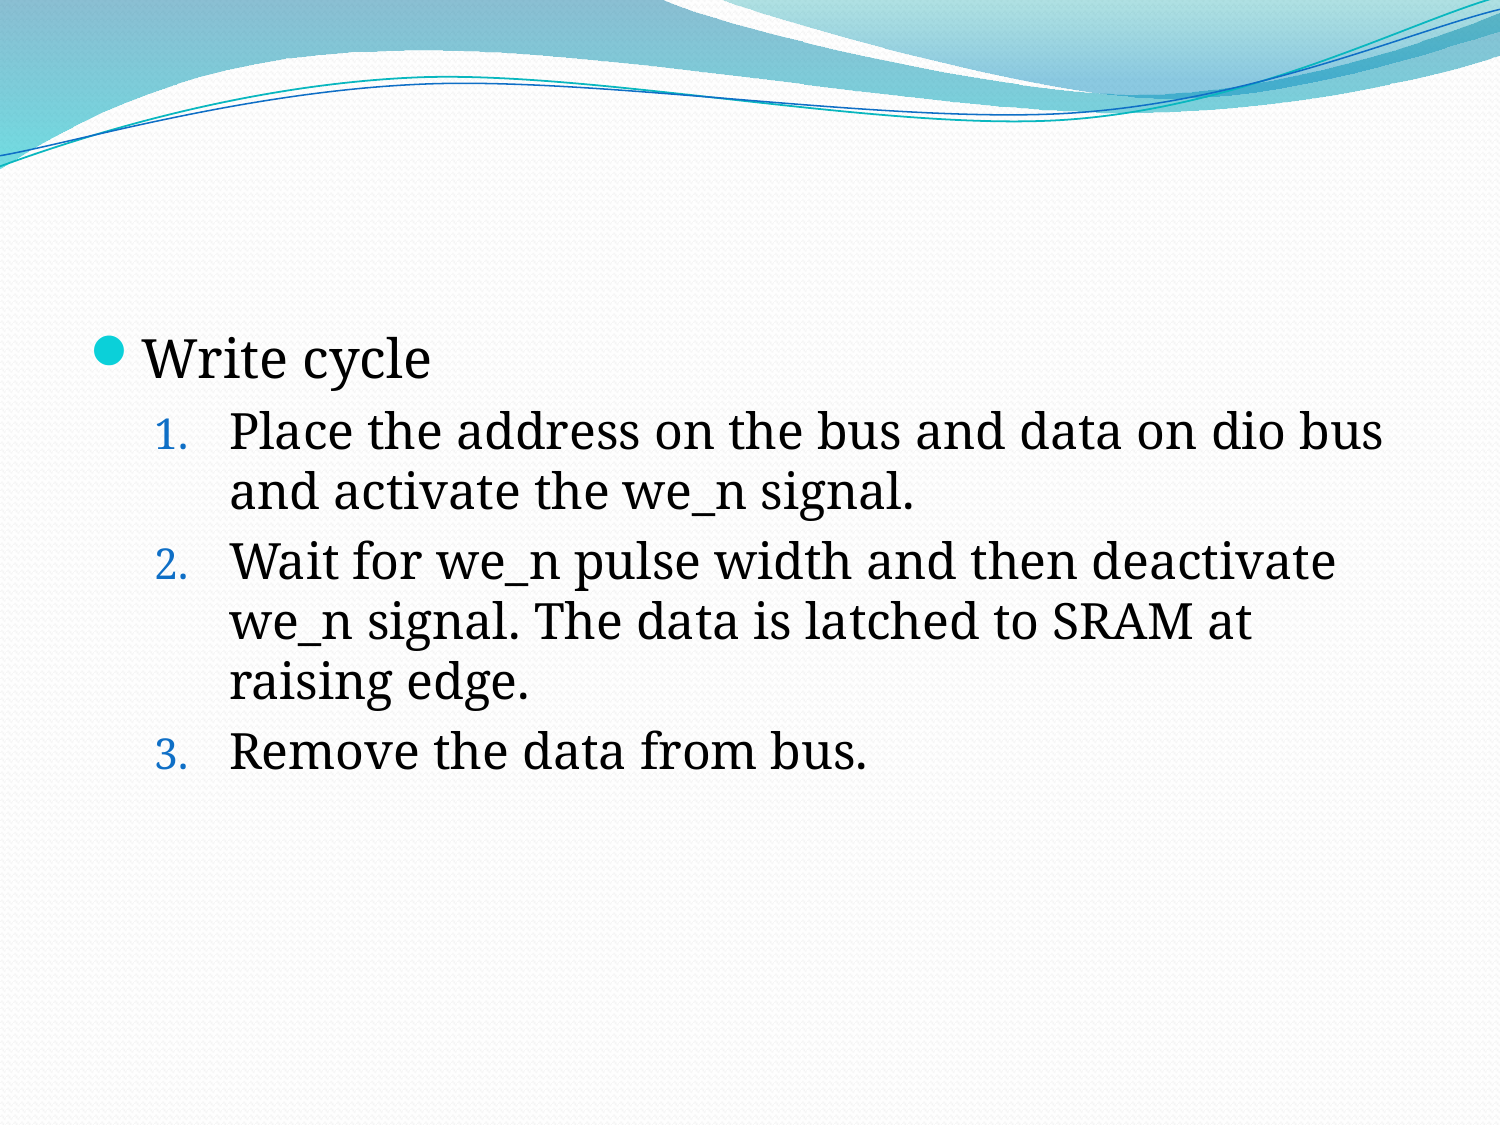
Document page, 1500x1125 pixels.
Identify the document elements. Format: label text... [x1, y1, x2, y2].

list Write cycle Place the address on the bus and data on dio bus and activate the we_n signal. Wait for we_n pulse width and then deactivate we_n signal. The data is latched to SRAM at raising edge. Remove the data from bus. [75, 317, 1425, 1038]
